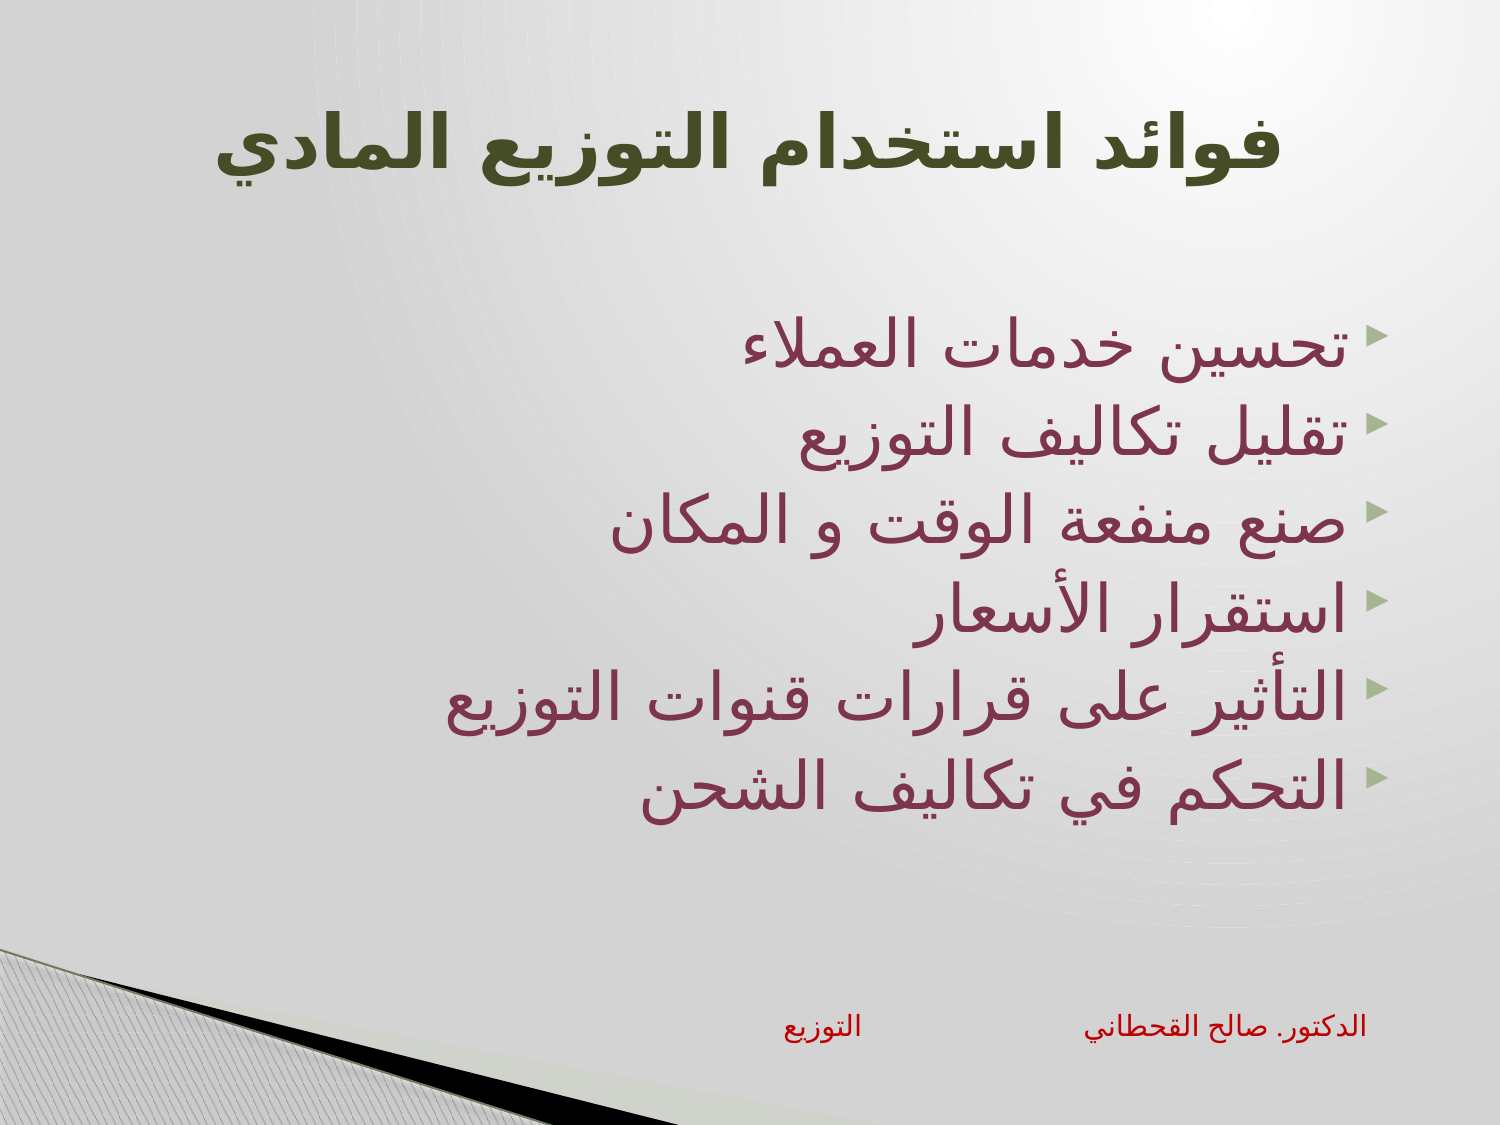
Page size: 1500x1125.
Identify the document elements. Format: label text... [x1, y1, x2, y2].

title فوائد استخدام التوزيع المادي [75, 45, 1425, 233]
footer التوزيع الدكتور. صالح القحطاني [585, 1019, 1383, 1080]
list تحسين خدمات العملاء تقليل تكاليف التوزيع صنع منفعة الوقت و المكان استقرار الأسعار التأثير على قرارات قنوات التوزيع التحكم في تكاليف الشحن [75, 292, 1425, 986]
